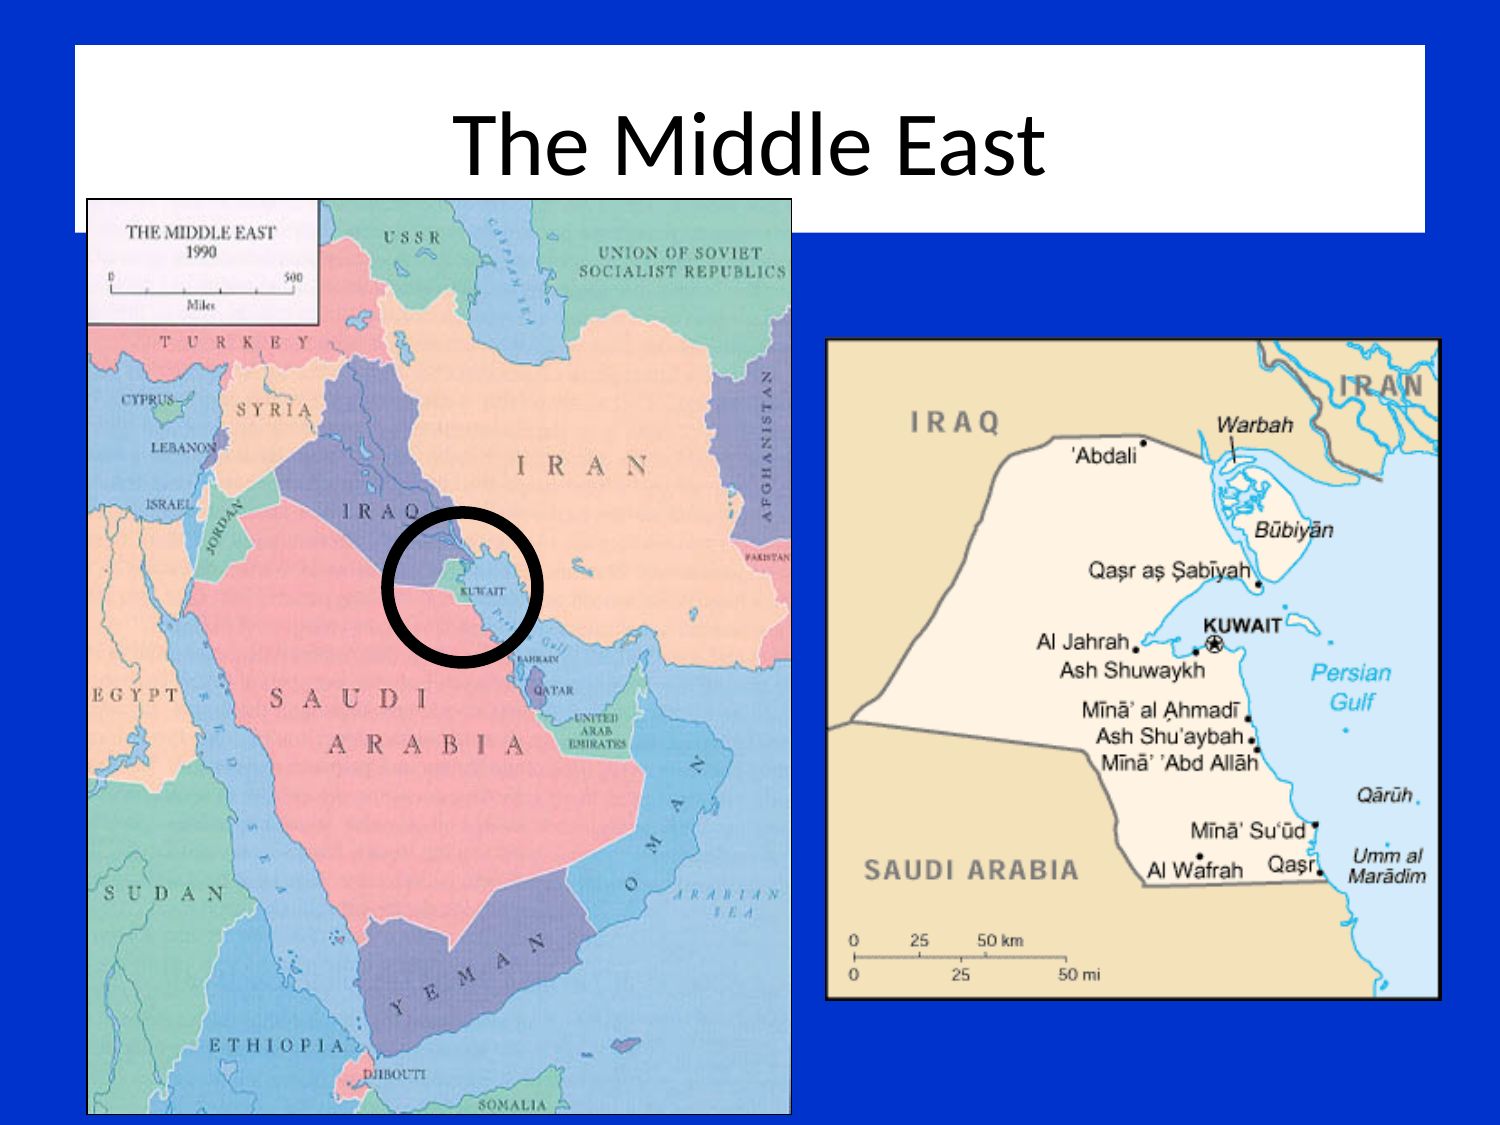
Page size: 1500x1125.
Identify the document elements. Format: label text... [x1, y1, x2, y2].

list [824, 337, 1442, 1001]
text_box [87, 199, 792, 1114]
title The Middle East [75, 45, 1425, 233]
